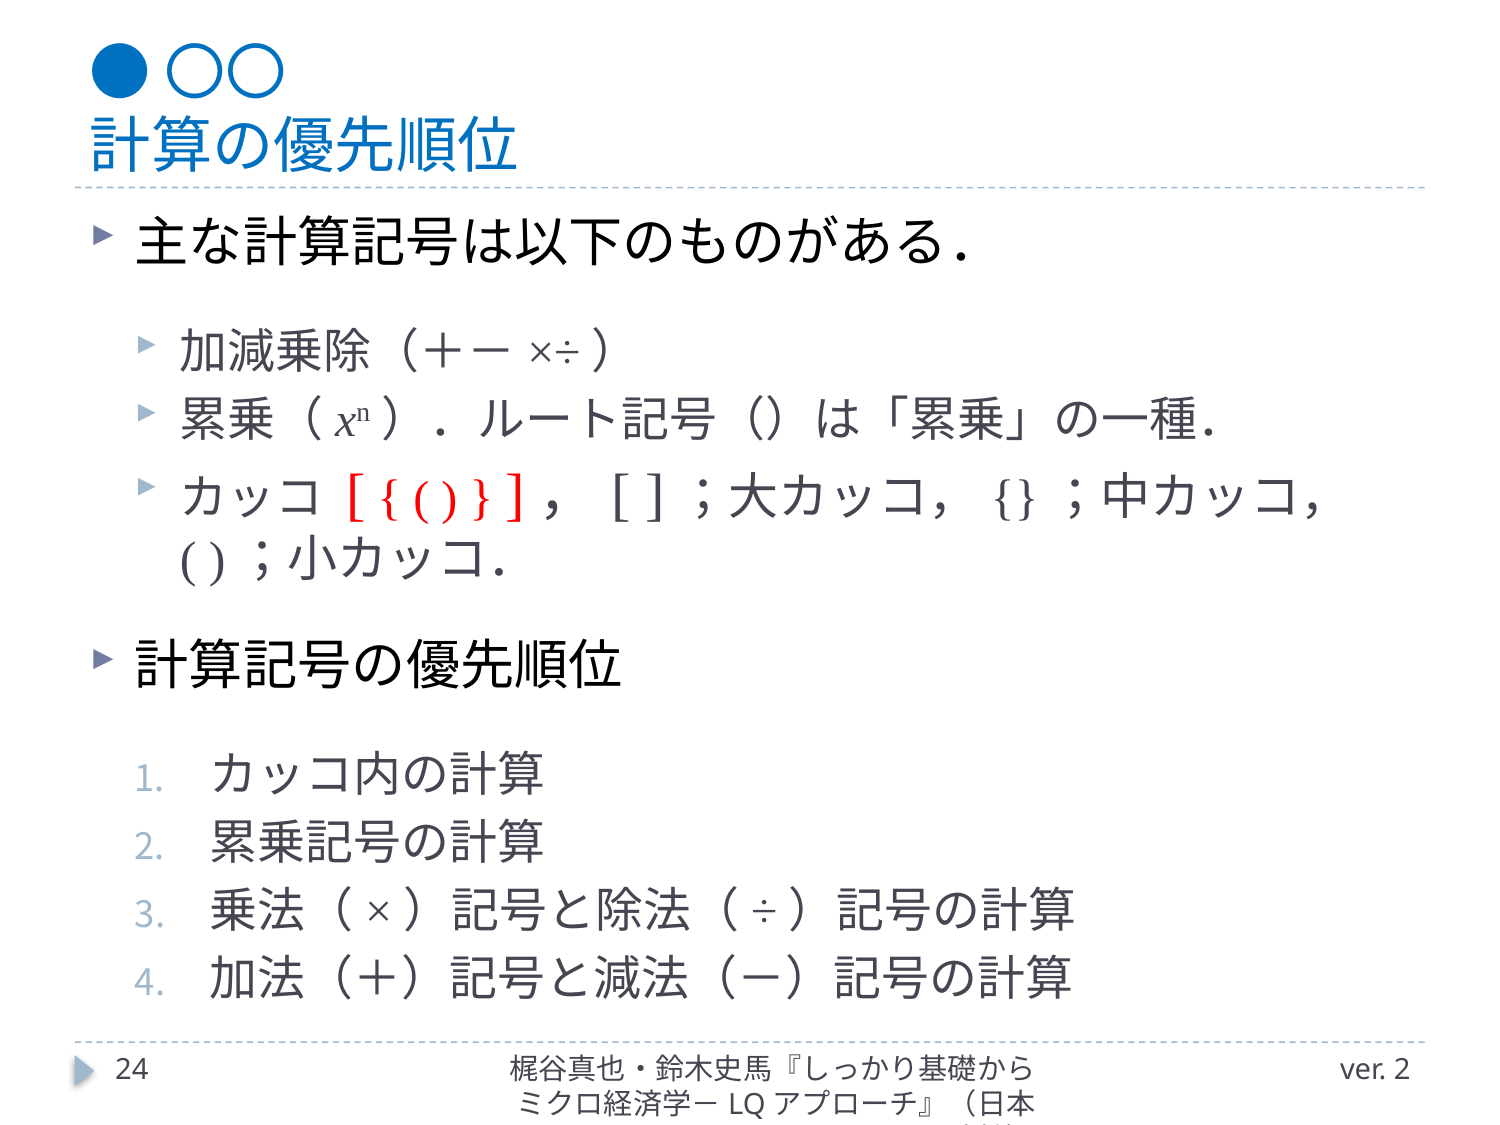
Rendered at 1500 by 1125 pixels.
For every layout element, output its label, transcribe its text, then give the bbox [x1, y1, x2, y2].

title ●〇〇 計算の優先順位 [75, 24, 1425, 188]
slide_number ver. 2 [1050, 1042, 1426, 1103]
footer 梶谷真也・鈴木史馬『しっかり基礎からミクロ経済学－LQアプローチ』（日本評論社） [475, 1042, 1050, 1103]
slide_number 24 [100, 1042, 426, 1103]
